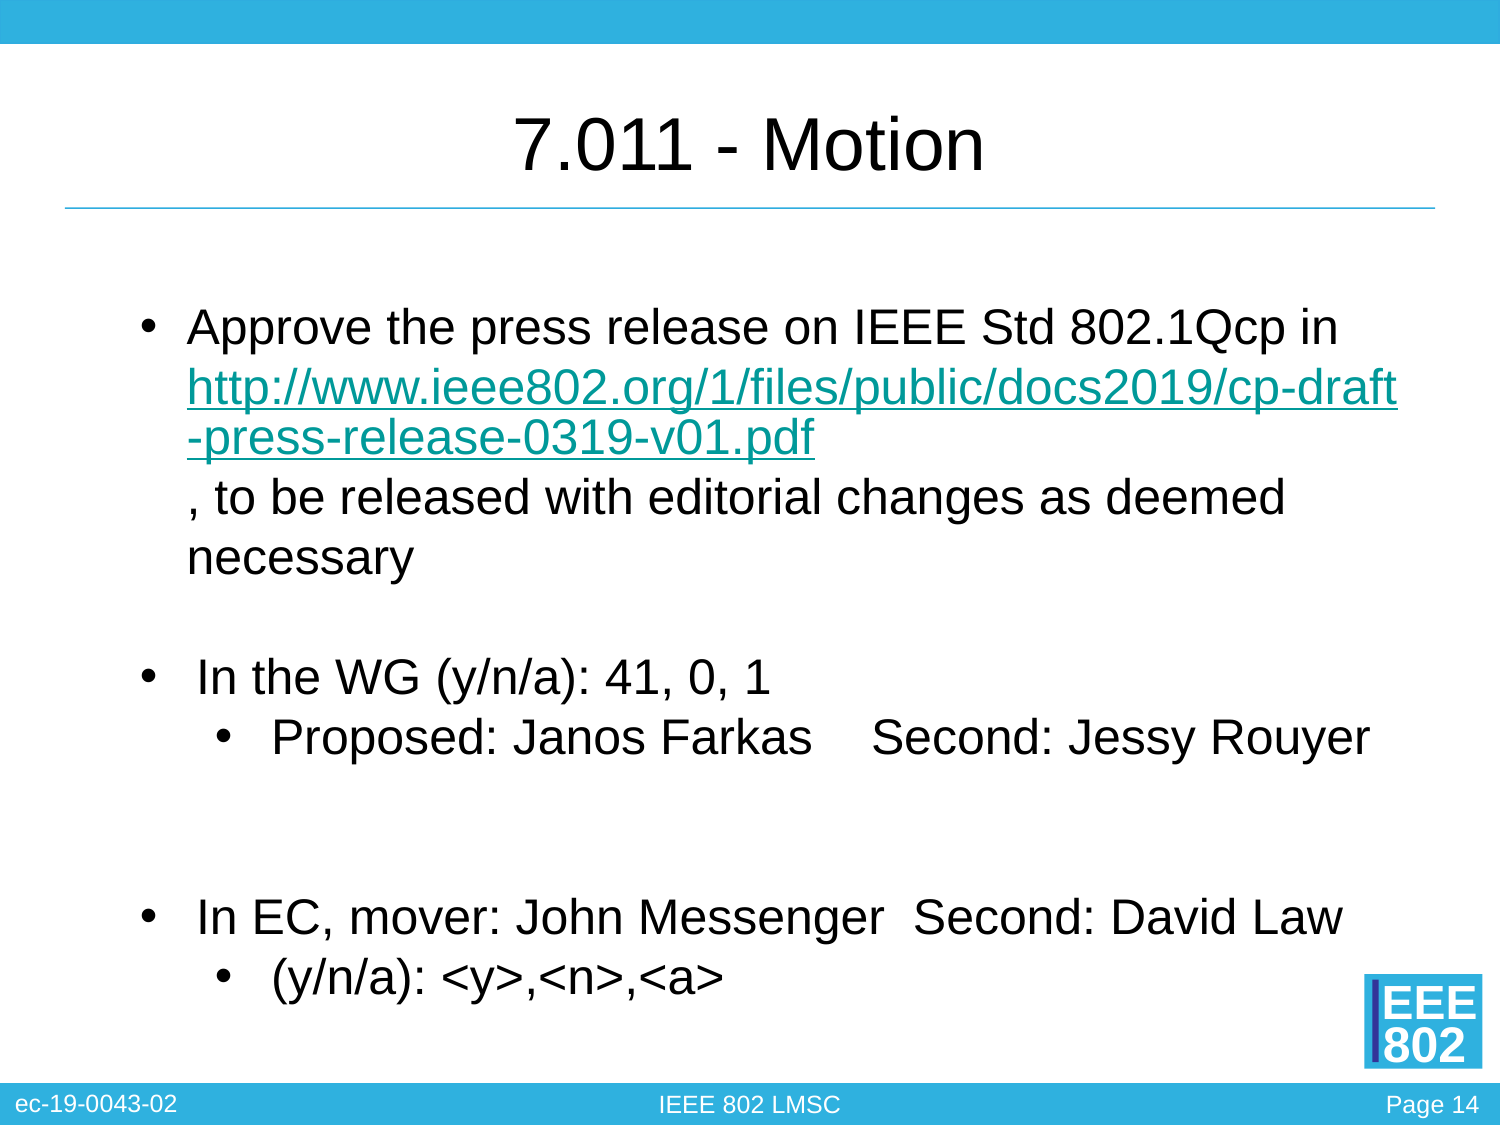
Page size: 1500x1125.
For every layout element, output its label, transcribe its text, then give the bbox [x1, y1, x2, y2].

title 7.011 - Motion [75, 75, 1425, 205]
text_box Approve the press release on IEEE Std 802.1Qcp in http://www.ieee802.org/1/files/public/docs2019/cp-draft-press-release-0319-v01.pdf, to be released with editorial changes as deemed necessary In the WG (y/n/a): 41, 0, 1 Proposed: Janos Farkas Second: Jessy Rouyer In EC, mover: John Messenger Second: David Law (y/n/a): <y>,<n>,<a> [125, 287, 1425, 963]
